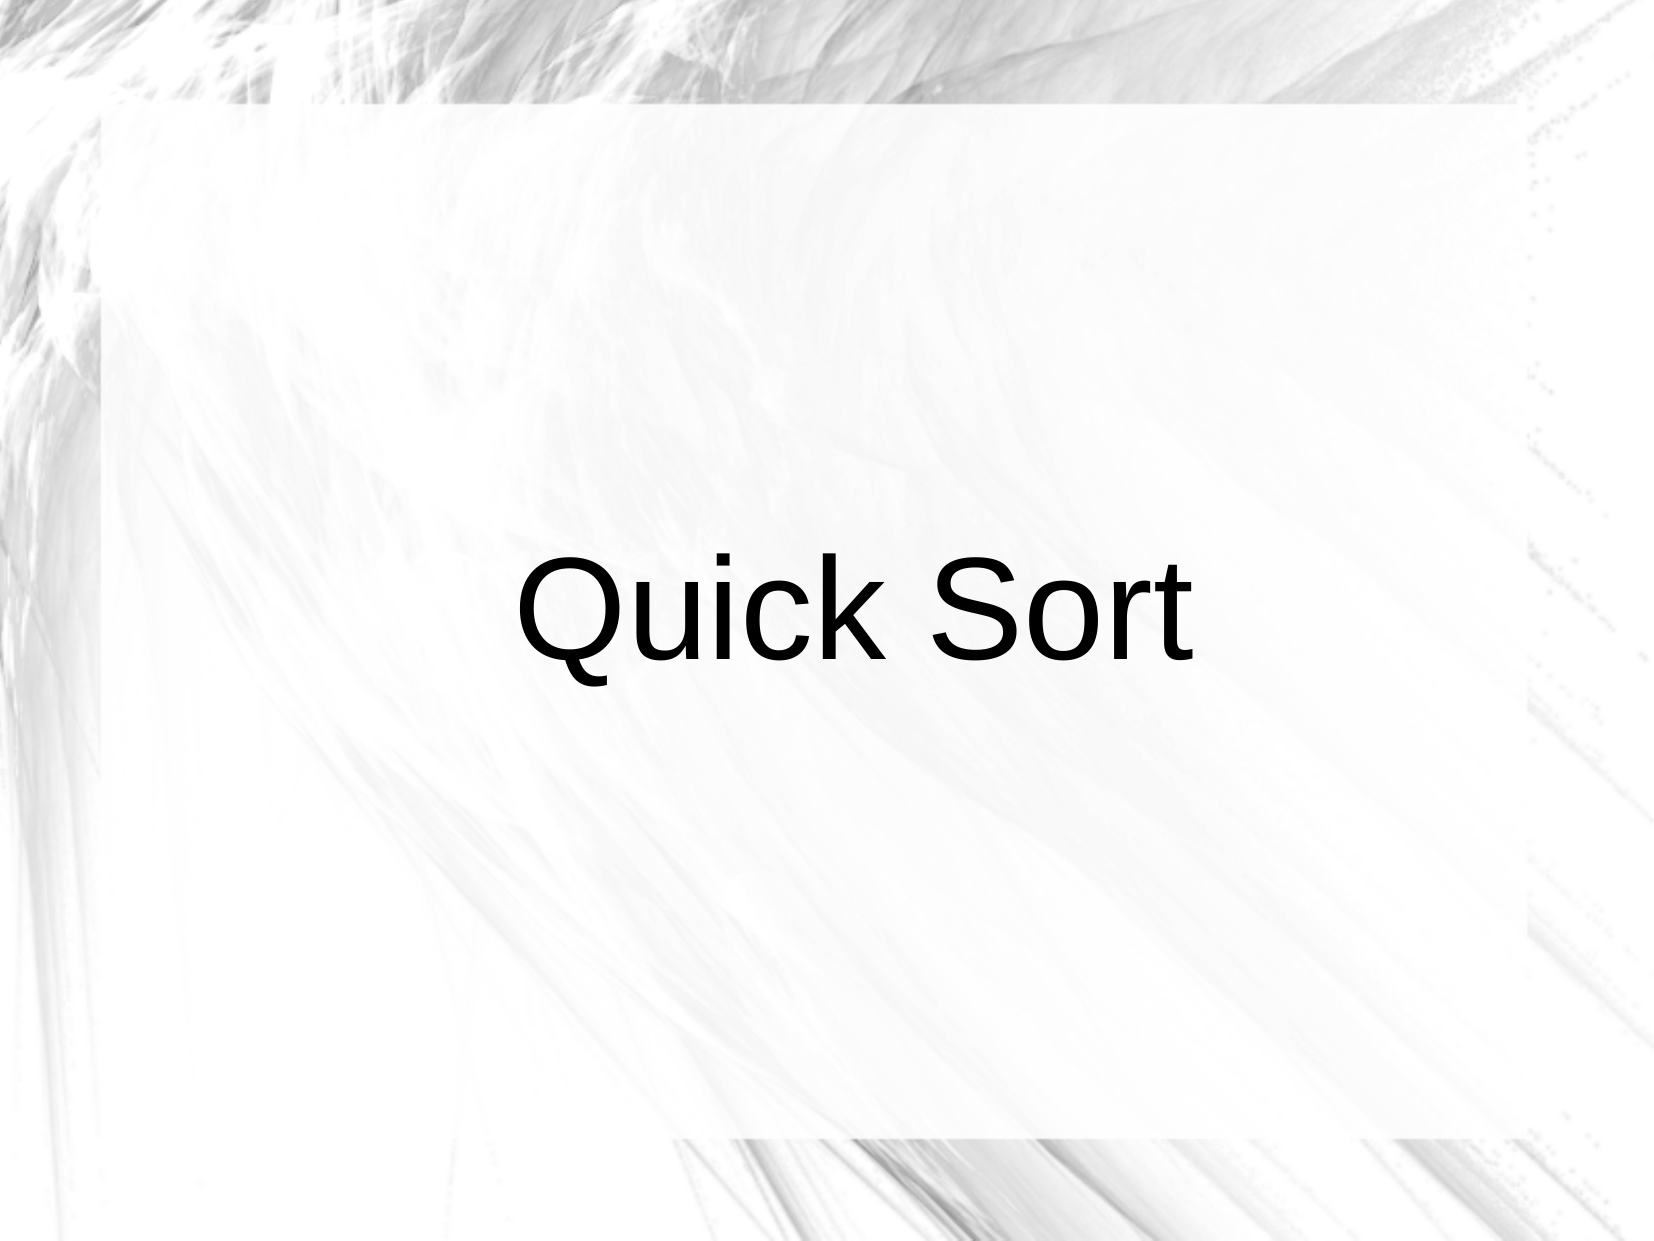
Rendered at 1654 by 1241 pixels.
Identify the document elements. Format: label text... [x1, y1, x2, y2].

list Quick Sort [118, 319, 1571, 1109]
picture [0, 0, 1654, 1241]
